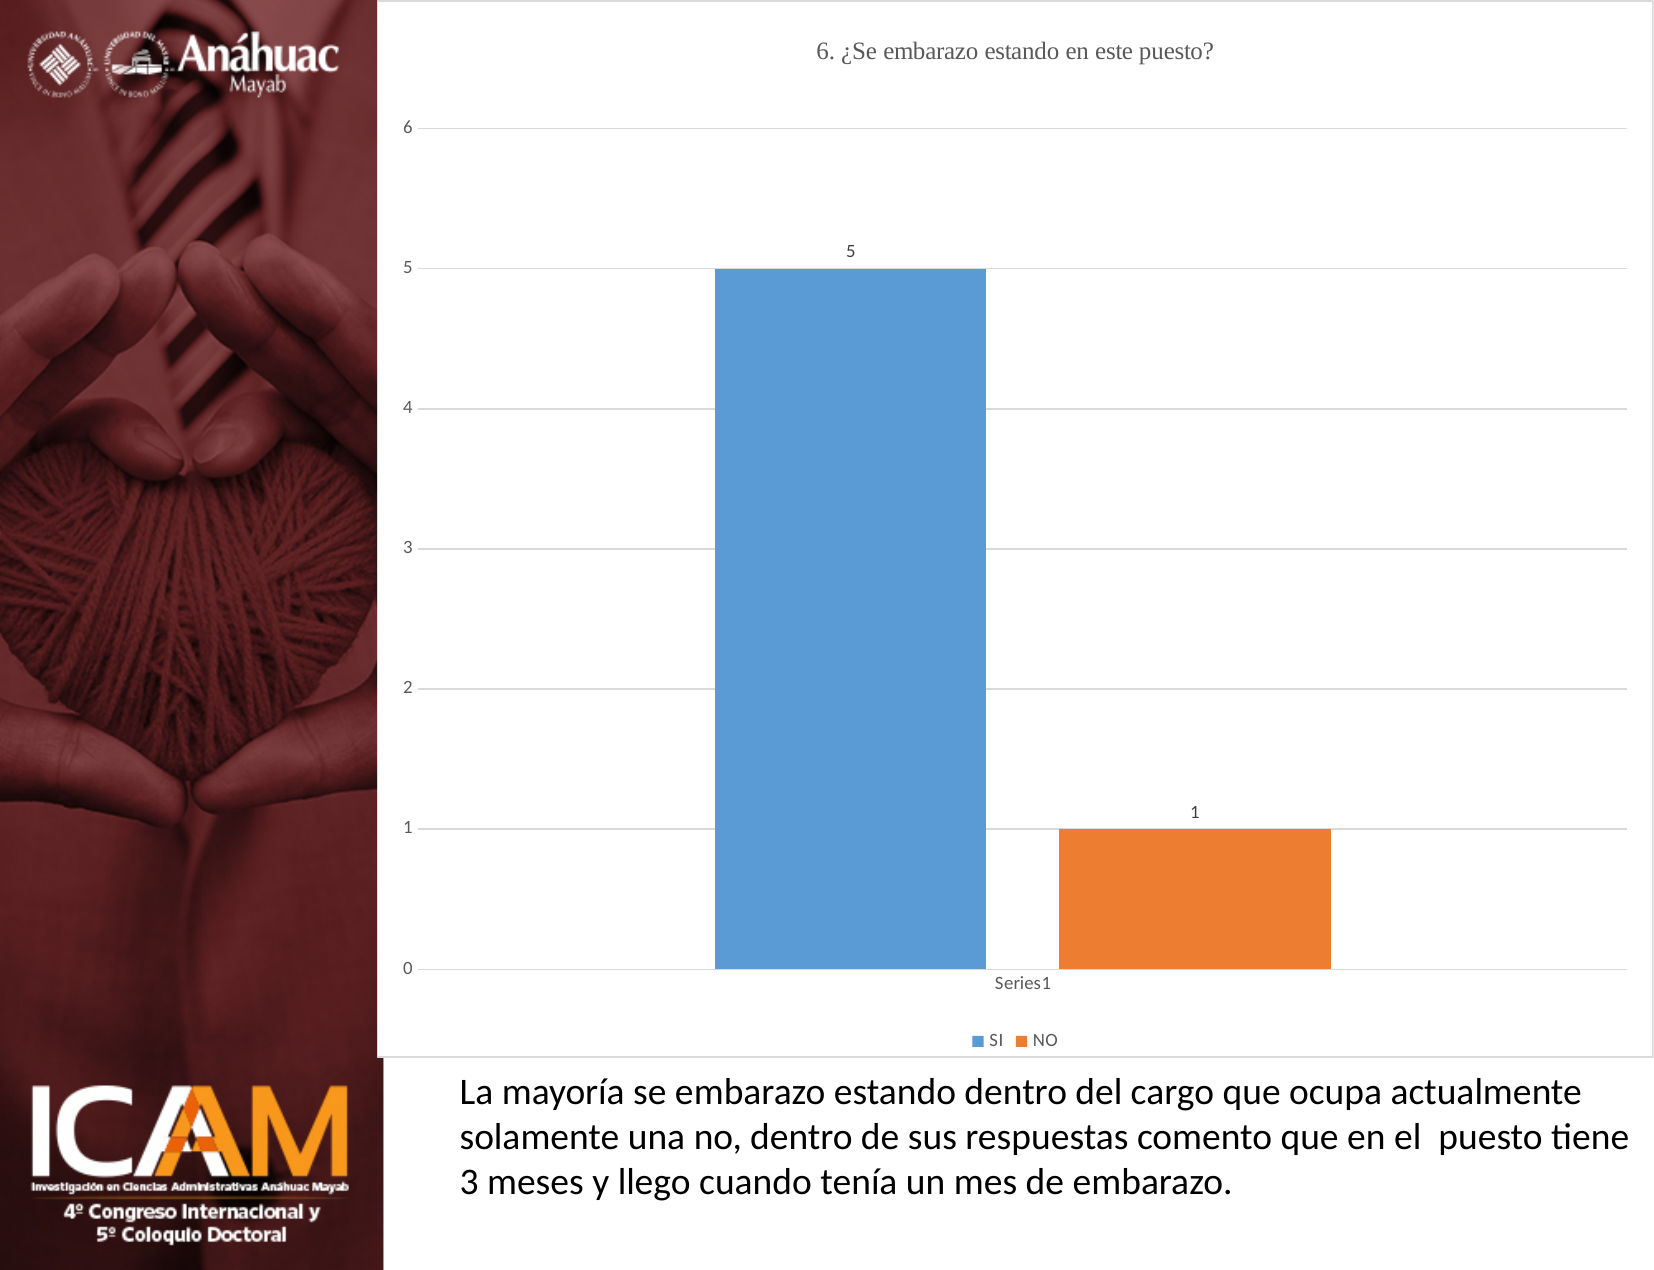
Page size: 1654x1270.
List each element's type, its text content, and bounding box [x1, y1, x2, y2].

text_box La mayoría se embarazo estando dentro del cargo que ocupa actualmente solamente una no, dentro de sus respuestas comento que en el puesto tiene 3 meses y llego cuando tenía un mes de embarazo. [444, 1060, 1654, 1210]
chart [376, 0, 1654, 1058]
picture [0, 0, 1654, 1270]
